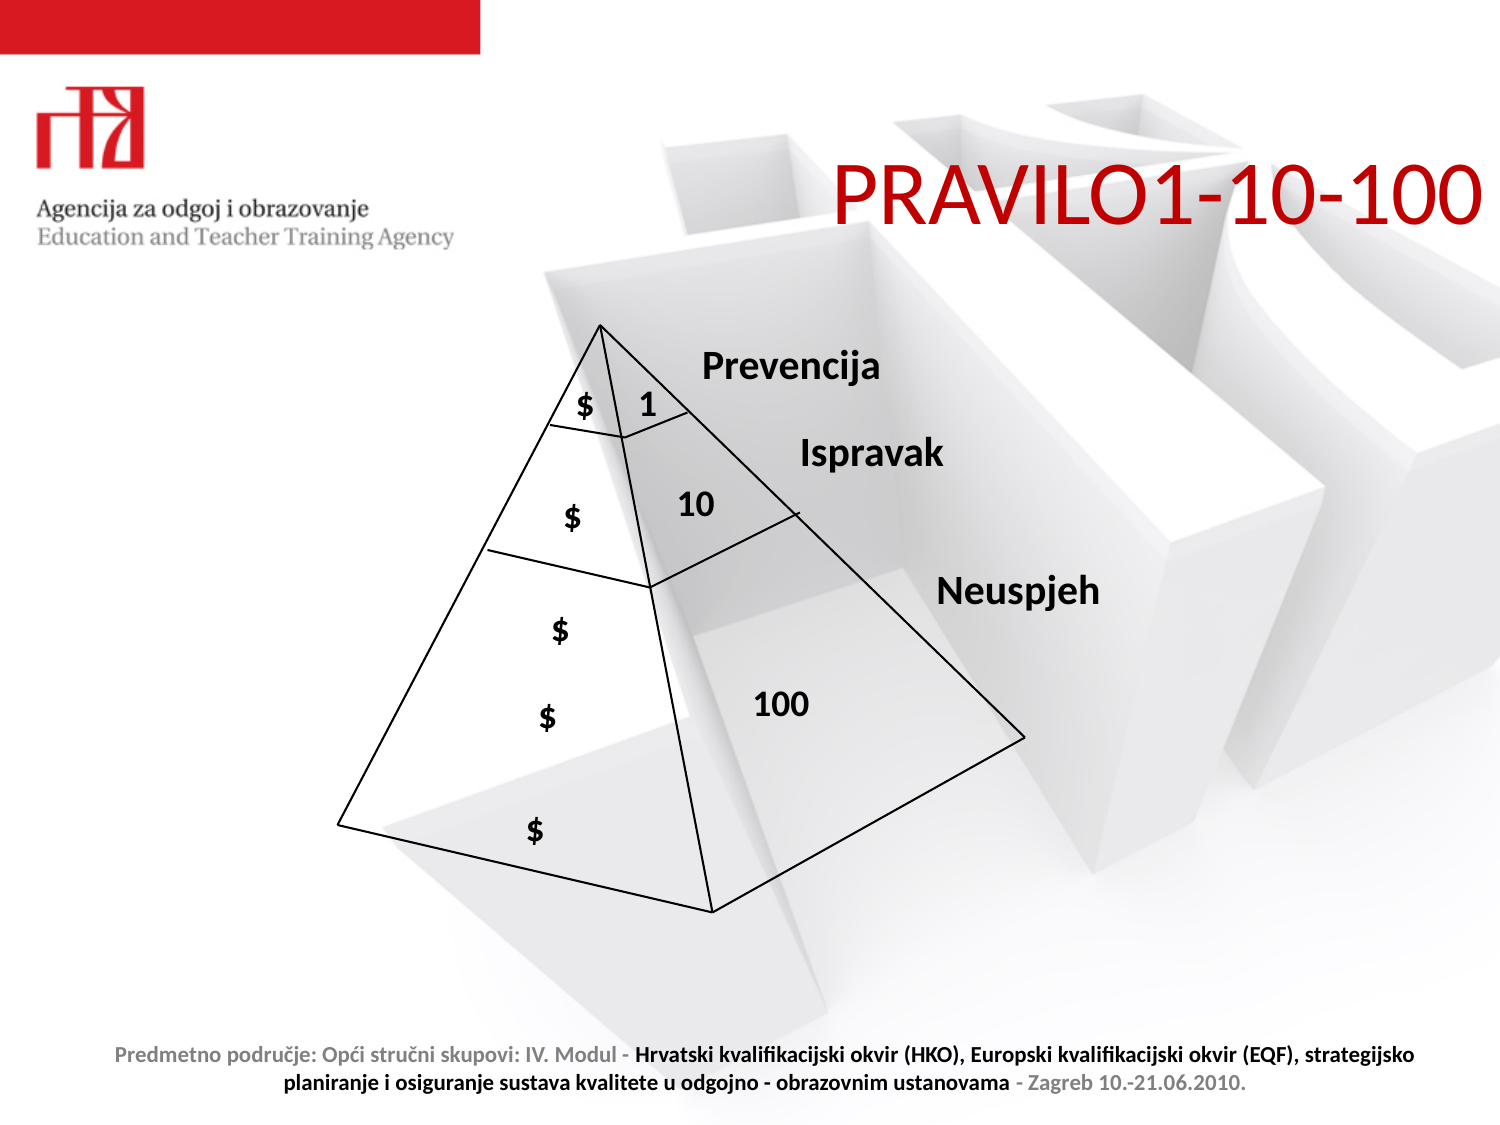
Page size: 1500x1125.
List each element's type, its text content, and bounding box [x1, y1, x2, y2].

text_box $ [510, 796, 561, 857]
text_box 100 [737, 671, 825, 732]
text_box Ispravak [784, 417, 960, 483]
text_box 10 [661, 471, 730, 532]
text_box $ [548, 483, 598, 544]
title PRAVILO1-10-100 [150, 93, 1500, 282]
text_box $ [523, 683, 573, 744]
text_box Neuspjeh [921, 554, 1117, 621]
text_box Prevencija [686, 329, 897, 396]
text_box $ [535, 596, 586, 657]
text_box $ [560, 371, 611, 432]
text_box 1 [623, 371, 673, 432]
picture [0, 0, 1500, 1125]
